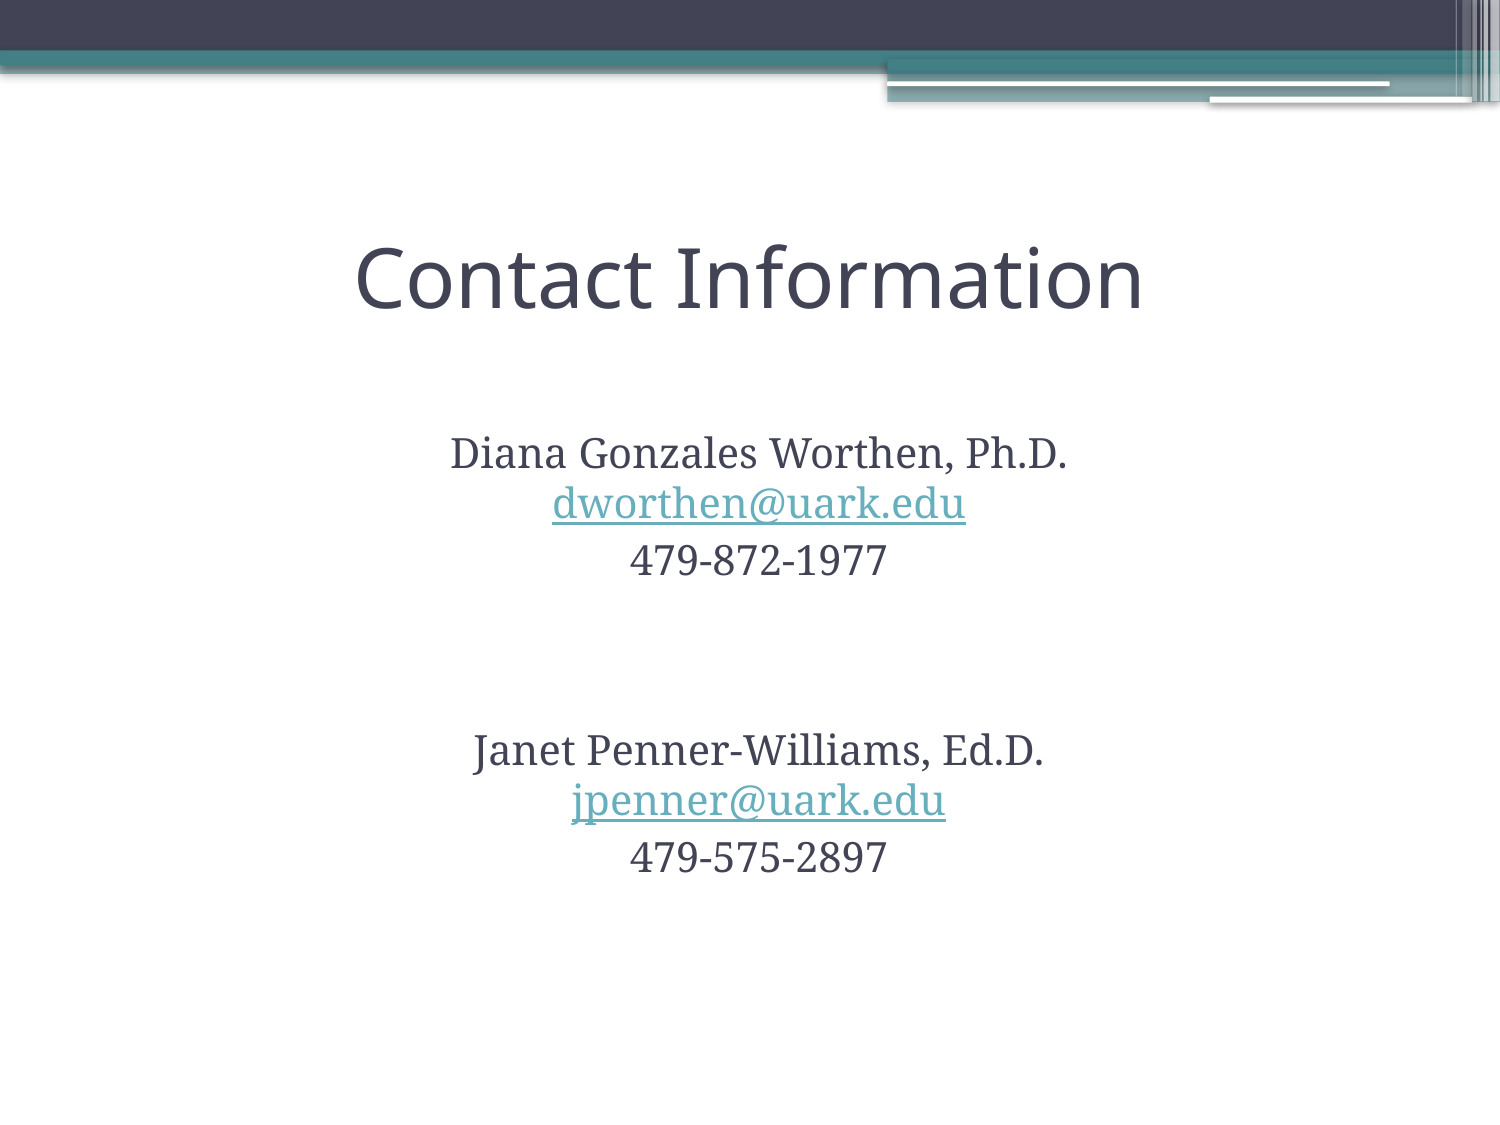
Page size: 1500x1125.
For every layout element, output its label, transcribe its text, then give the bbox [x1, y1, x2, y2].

title Contact Information [75, 187, 1425, 363]
list Diana Gonzales Worthen, Ph.D. dworthen@uark.edu 479-872-1977 Janet Penner-Williams, Ed.D. jpenner@uark.edu 479-575-2897 [75, 369, 1425, 1079]
